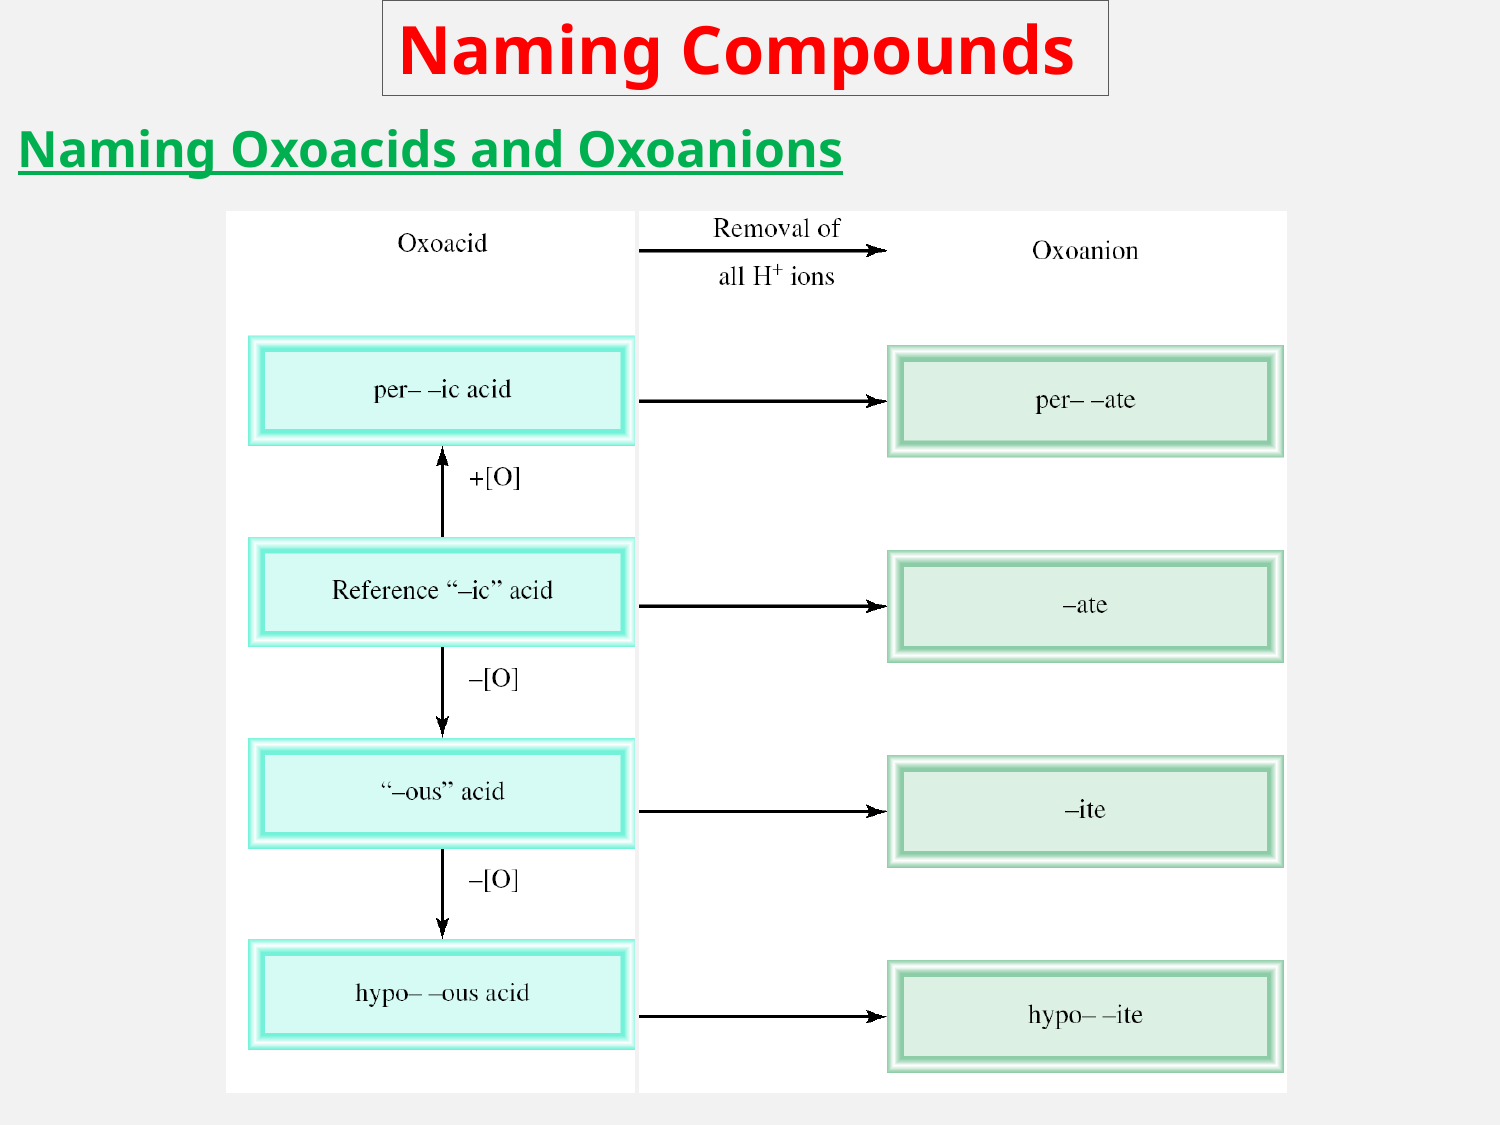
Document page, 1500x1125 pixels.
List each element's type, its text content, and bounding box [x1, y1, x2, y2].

text_box Naming Compounds [382, 0, 1109, 96]
picture [639, 211, 1287, 1093]
text_box Naming Oxoacids and Oxoanions [3, 110, 859, 185]
picture [226, 211, 635, 1093]
